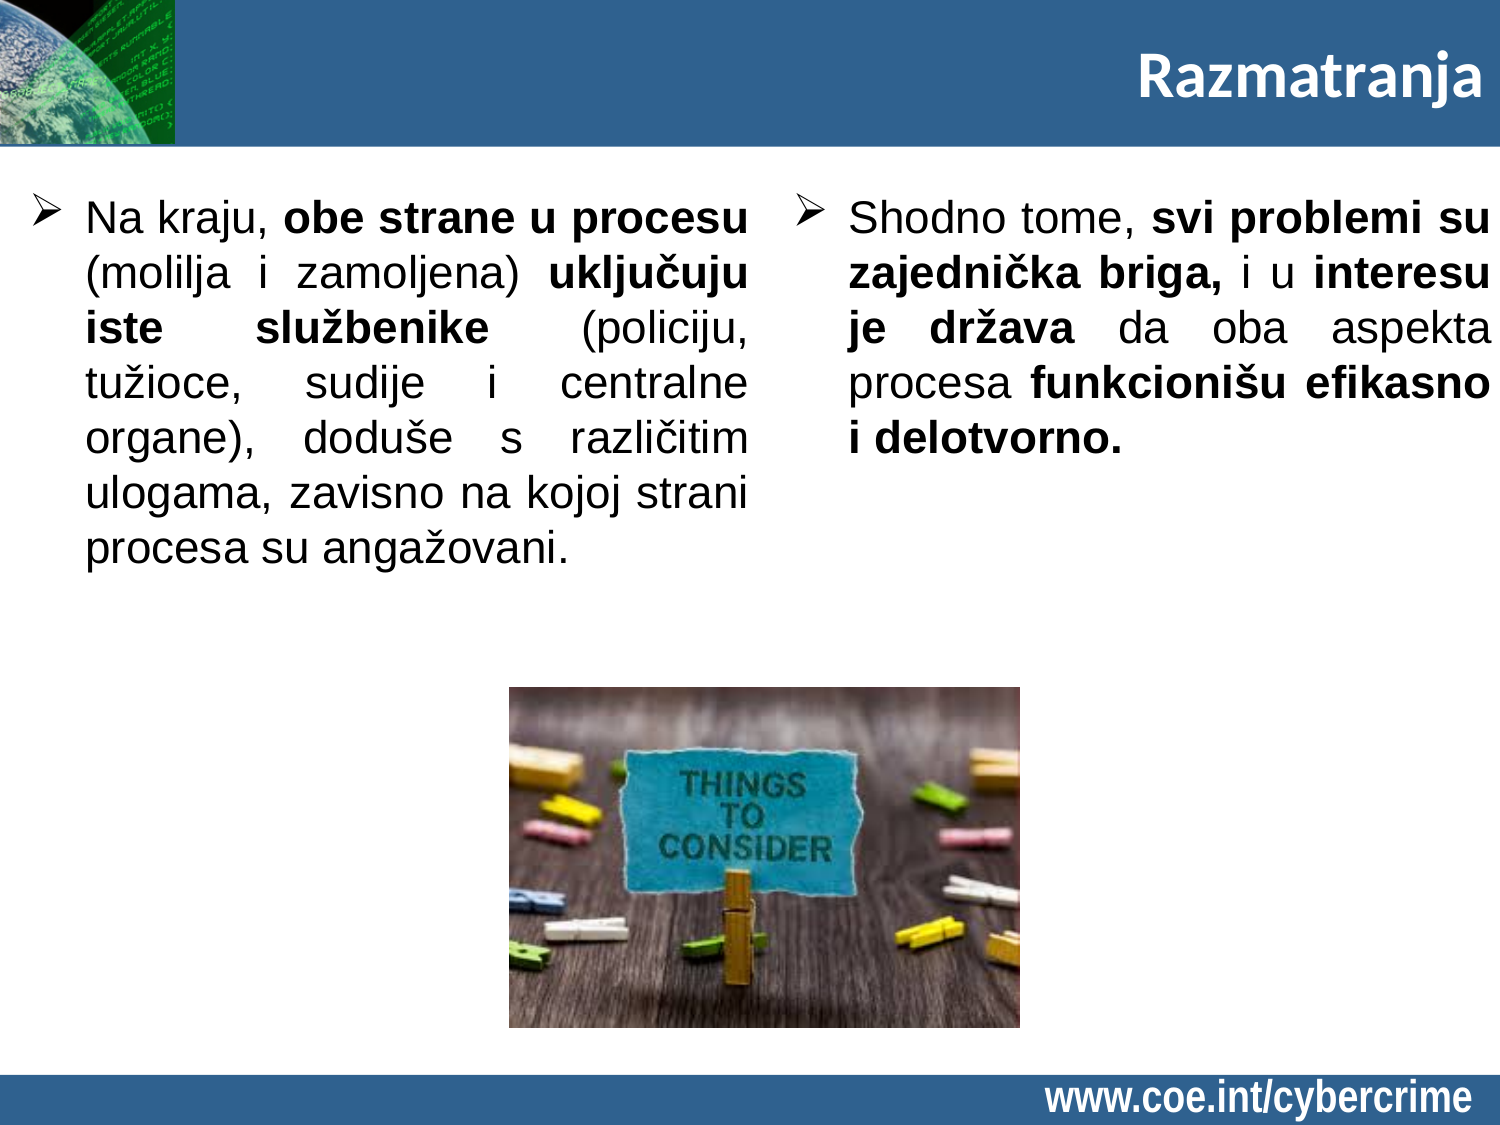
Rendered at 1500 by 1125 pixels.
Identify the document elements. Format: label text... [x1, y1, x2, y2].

text_box Razmatranja [177, 0, 1500, 149]
picture [508, 687, 1021, 1029]
text_box Shodno tome, svi problemi su zajednička briga, i u interesu je država da oba aspekta procesa funkcionišu efikasno i delotvorno. [777, 180, 1500, 581]
text_box Na kraju, obe strane u procesu (molilja i zamoljena) uključuju iste službenike (policiju, tužioce, sudije i centralne organe), doduše s različitim ulogama, zavisno na kojoj strani procesa su angažovani. [14, 180, 765, 581]
text_box www.coe.int/cybercrime [1030, 1059, 1500, 1125]
picture [0, 0, 175, 144]
text_box [0, 1073, 1030, 1125]
